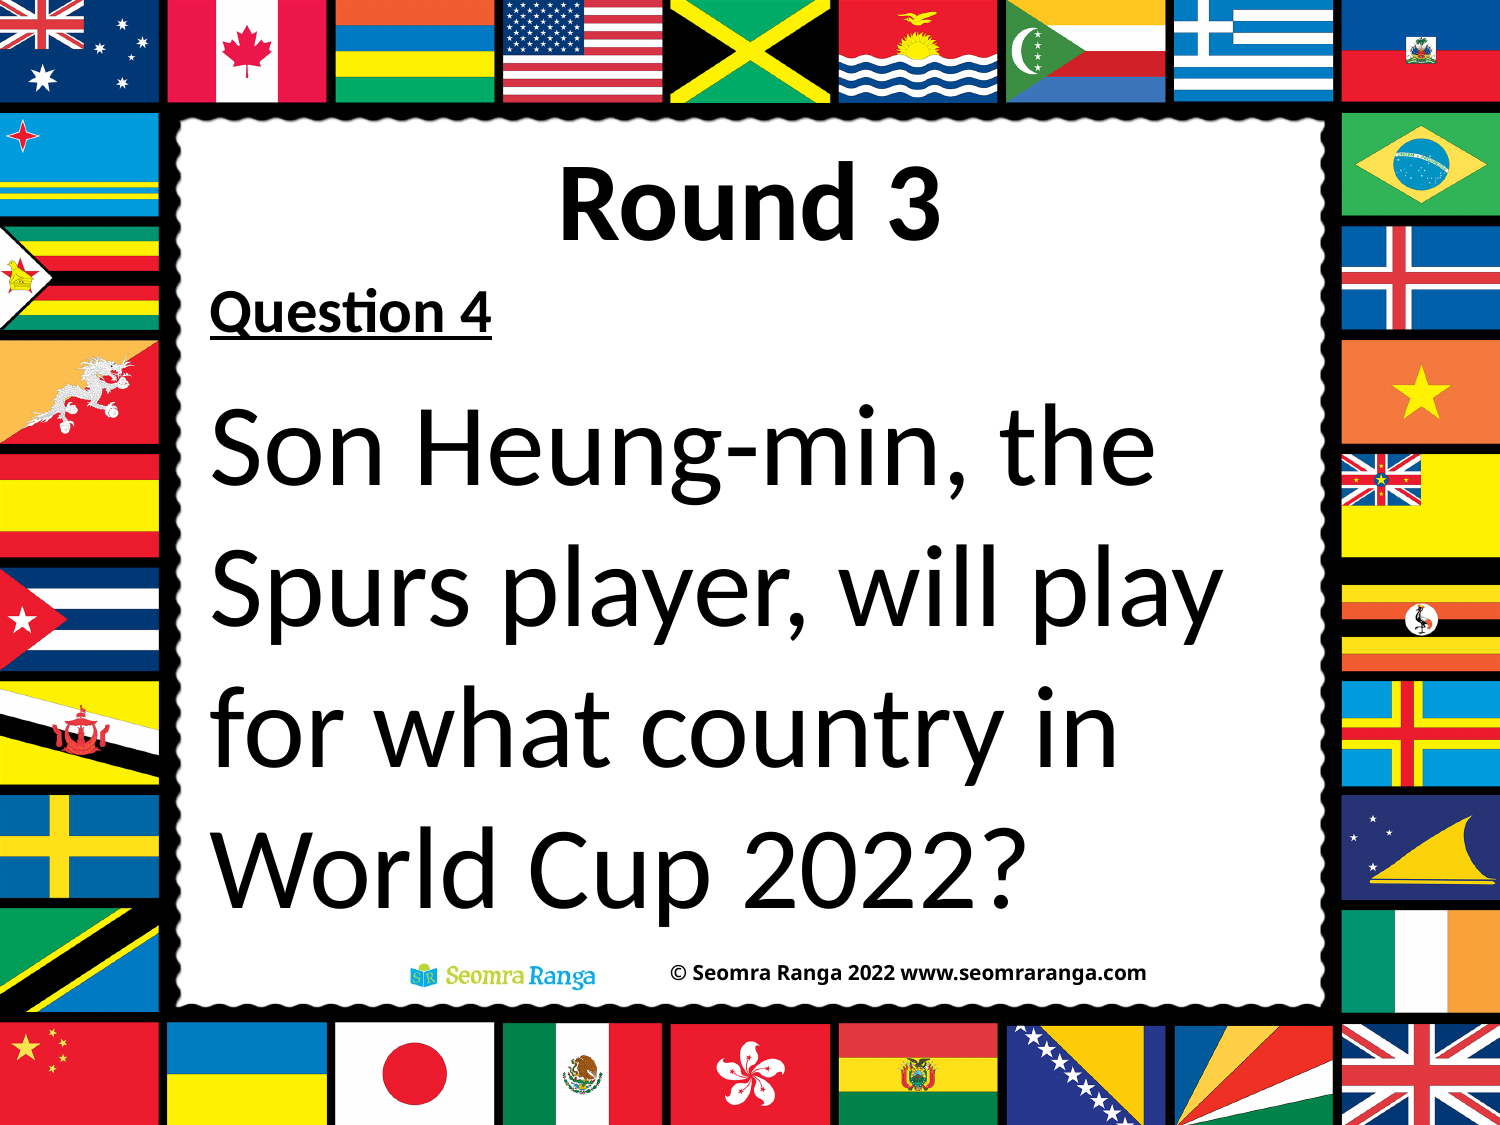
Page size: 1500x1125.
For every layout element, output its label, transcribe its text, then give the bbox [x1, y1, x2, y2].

list Question 4 Son Heung-min, the Spurs player, will play for what country in World Cup 2022? [194, 261, 1306, 953]
picture [0, 0, 1500, 1125]
text_box © Seomra Ranga 2022 www.seomraranga.com [631, 953, 1187, 993]
title Round 3 [183, 101, 1317, 290]
picture [10, 122, 36, 150]
